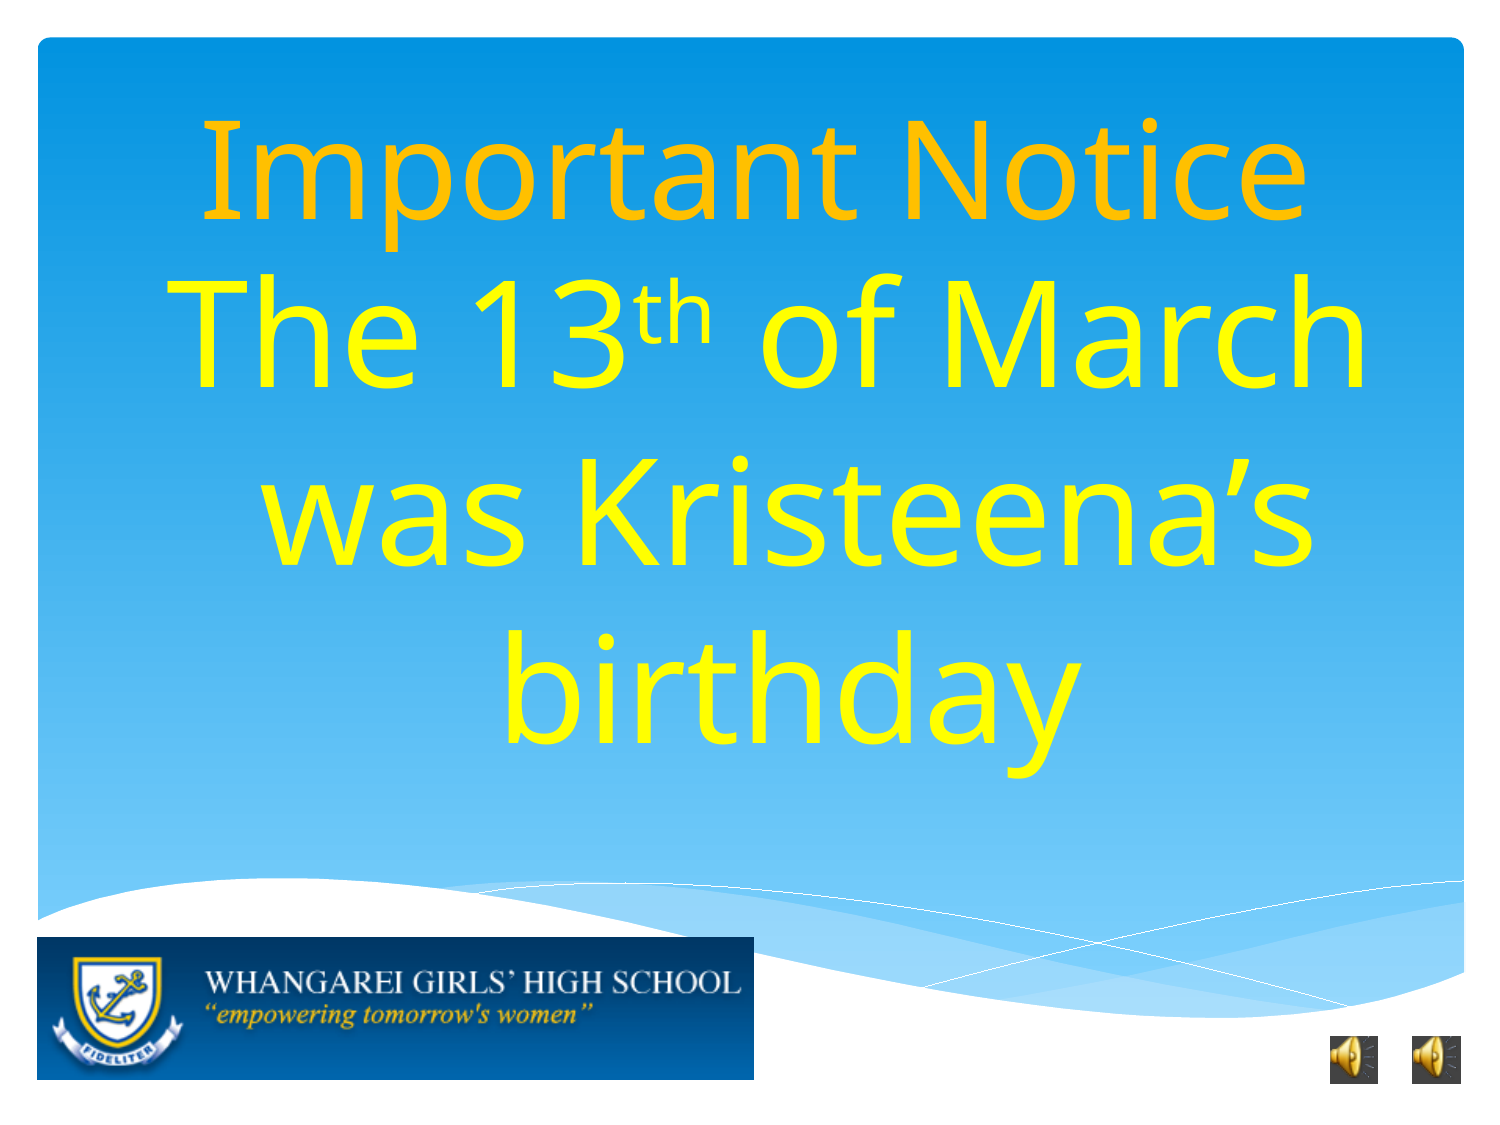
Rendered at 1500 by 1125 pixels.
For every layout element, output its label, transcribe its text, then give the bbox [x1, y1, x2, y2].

picture [37, 937, 754, 1080]
picture [1411, 1034, 1462, 1086]
text_box The 13th of March was Kristeena’s birthday [149, 231, 1391, 963]
picture [1328, 1034, 1380, 1086]
text_box Important Notice [149, 37, 1362, 255]
